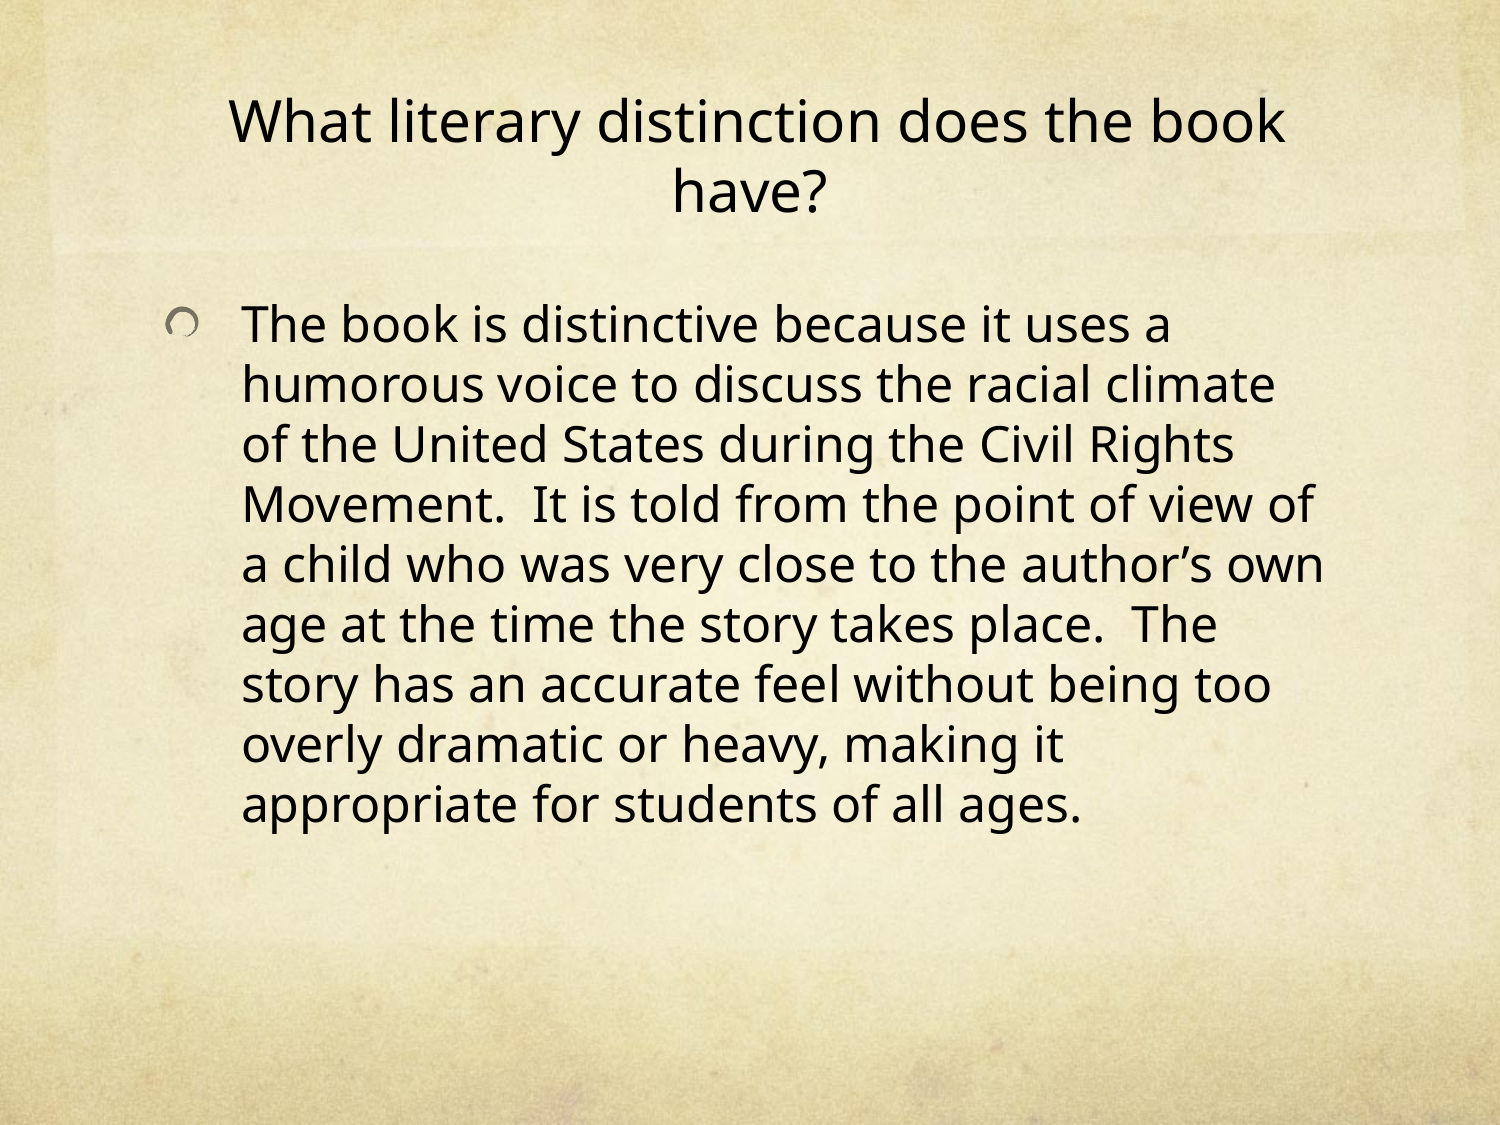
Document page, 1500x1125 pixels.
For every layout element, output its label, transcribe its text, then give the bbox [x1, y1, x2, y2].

title What literary distinction does the book have? [150, 82, 1350, 225]
picture [0, 0, 1500, 1125]
list The book is distinctive because it uses a humorous voice to discuss the racial climate of the United States during the Civil Rights Movement. It is told from the point of view of a child who was very close to the author’s own age at the time the story takes place. The story has an accurate feel without being too overly dramatic or heavy, making it appropriate for students of all ages. [150, 284, 1350, 950]
